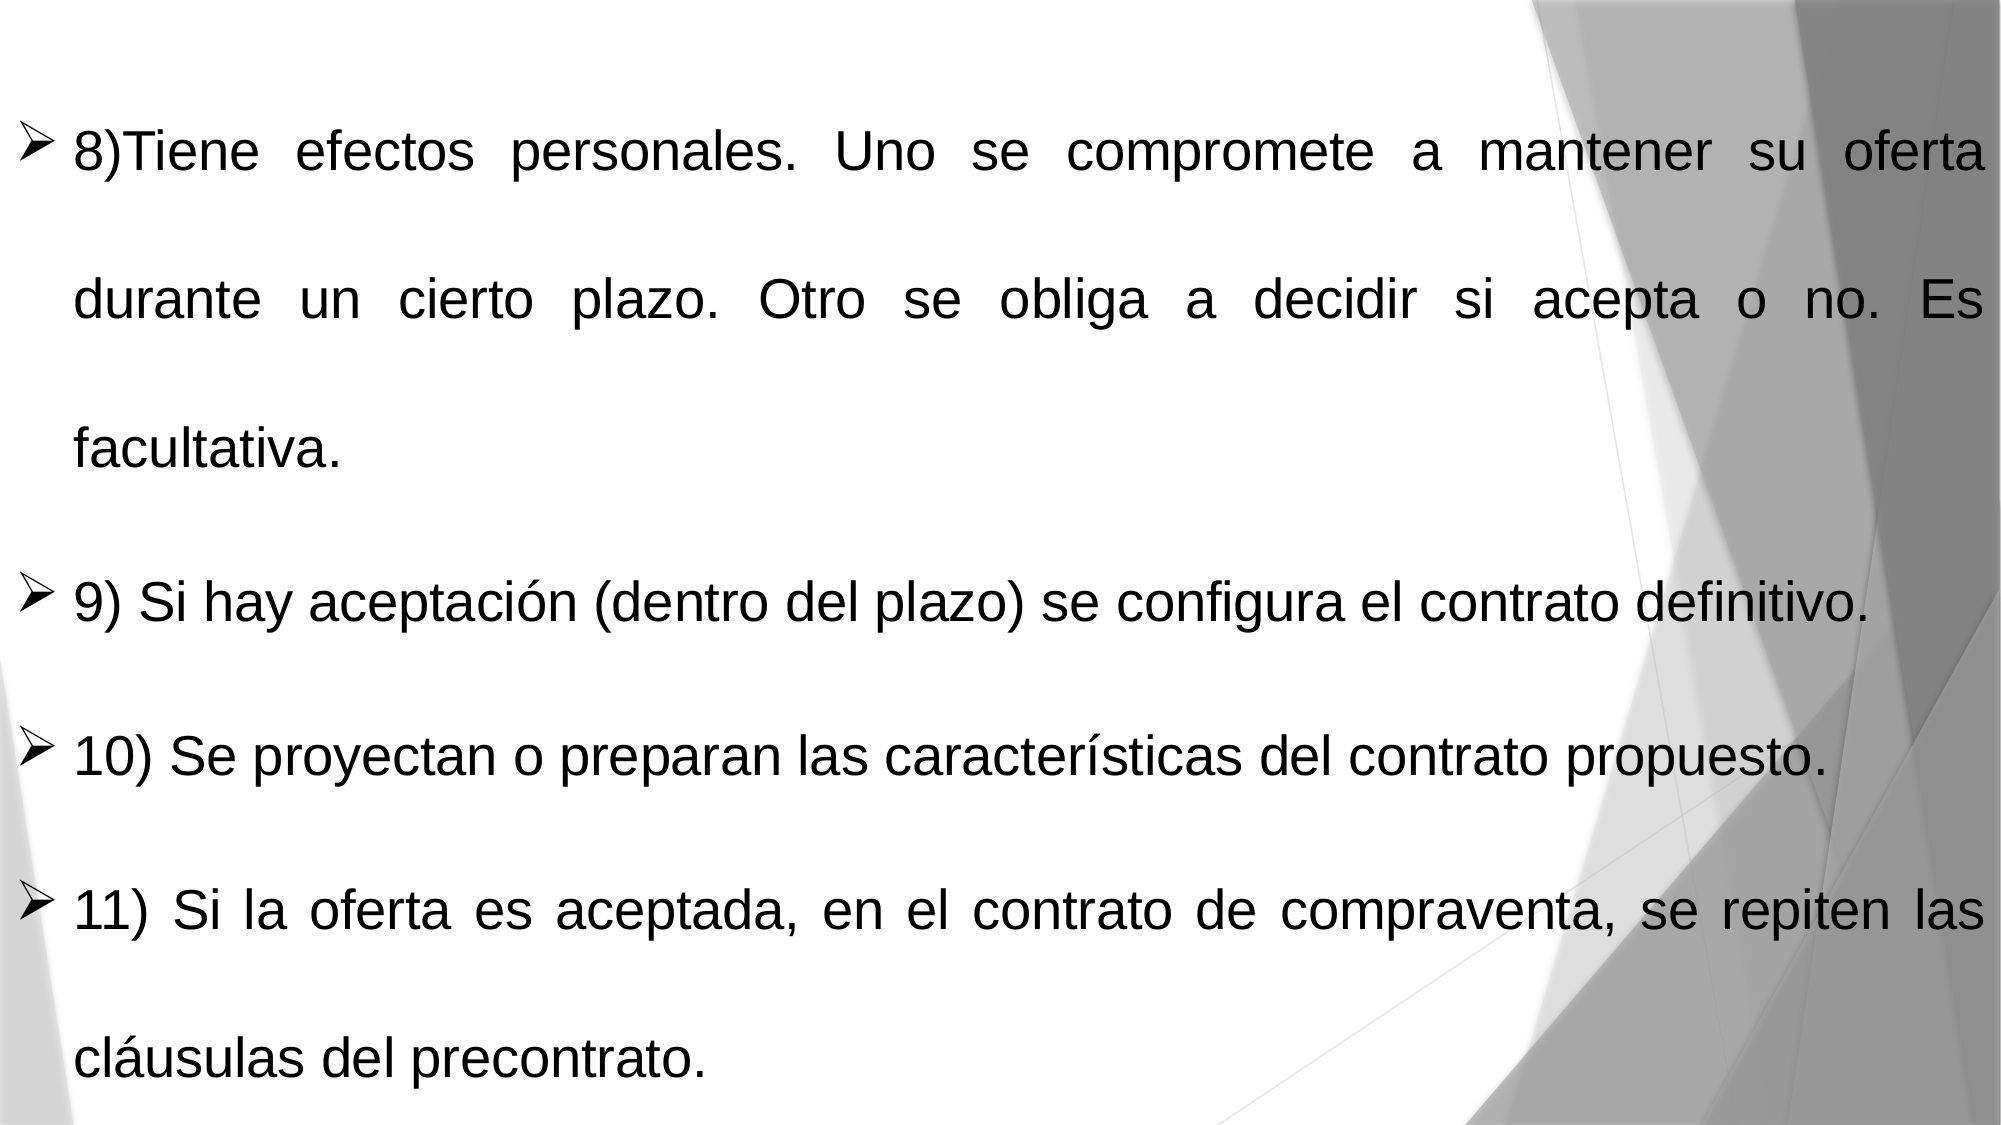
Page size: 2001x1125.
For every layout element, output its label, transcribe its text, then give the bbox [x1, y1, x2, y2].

list 8)Tiene efectos personales. Uno se compromete a mantener su oferta durante un cierto plazo. Otro se obliga a decidir si acepta o no. Es facultativa. 9) Si hay aceptación (dentro del plazo) se configura el contrato definitivo. 10) Se proyectan o preparan las características del contrato propuesto. 11) Si la oferta es aceptada, en el contrato de compraventa, se repiten las cláusulas del precontrato. [0, 25, 2000, 1105]
